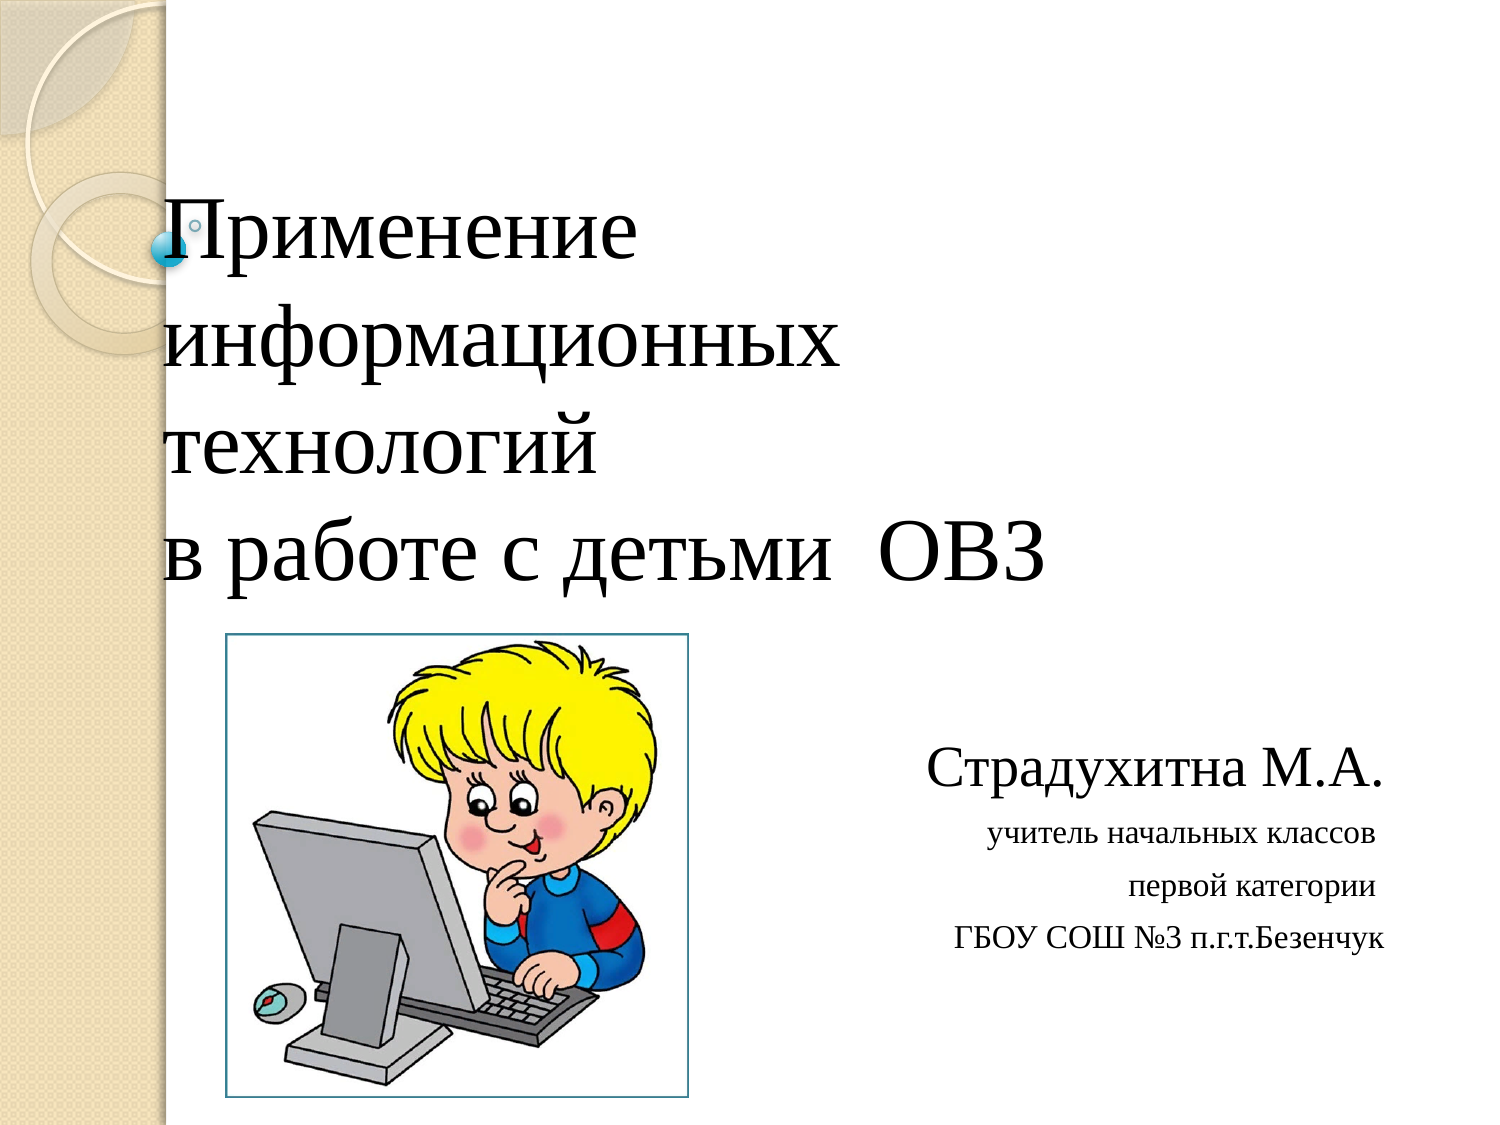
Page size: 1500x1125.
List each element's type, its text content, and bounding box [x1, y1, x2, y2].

subtitle Страдухитна М.А. учитель начальных классов первой категории ГБОУ СОШ №3 п.г.т.Безенчук [844, 727, 1400, 976]
title Применение информационных технологий в работе с детьми ОВЗ [147, 137, 1293, 714]
picture [224, 633, 690, 1098]
